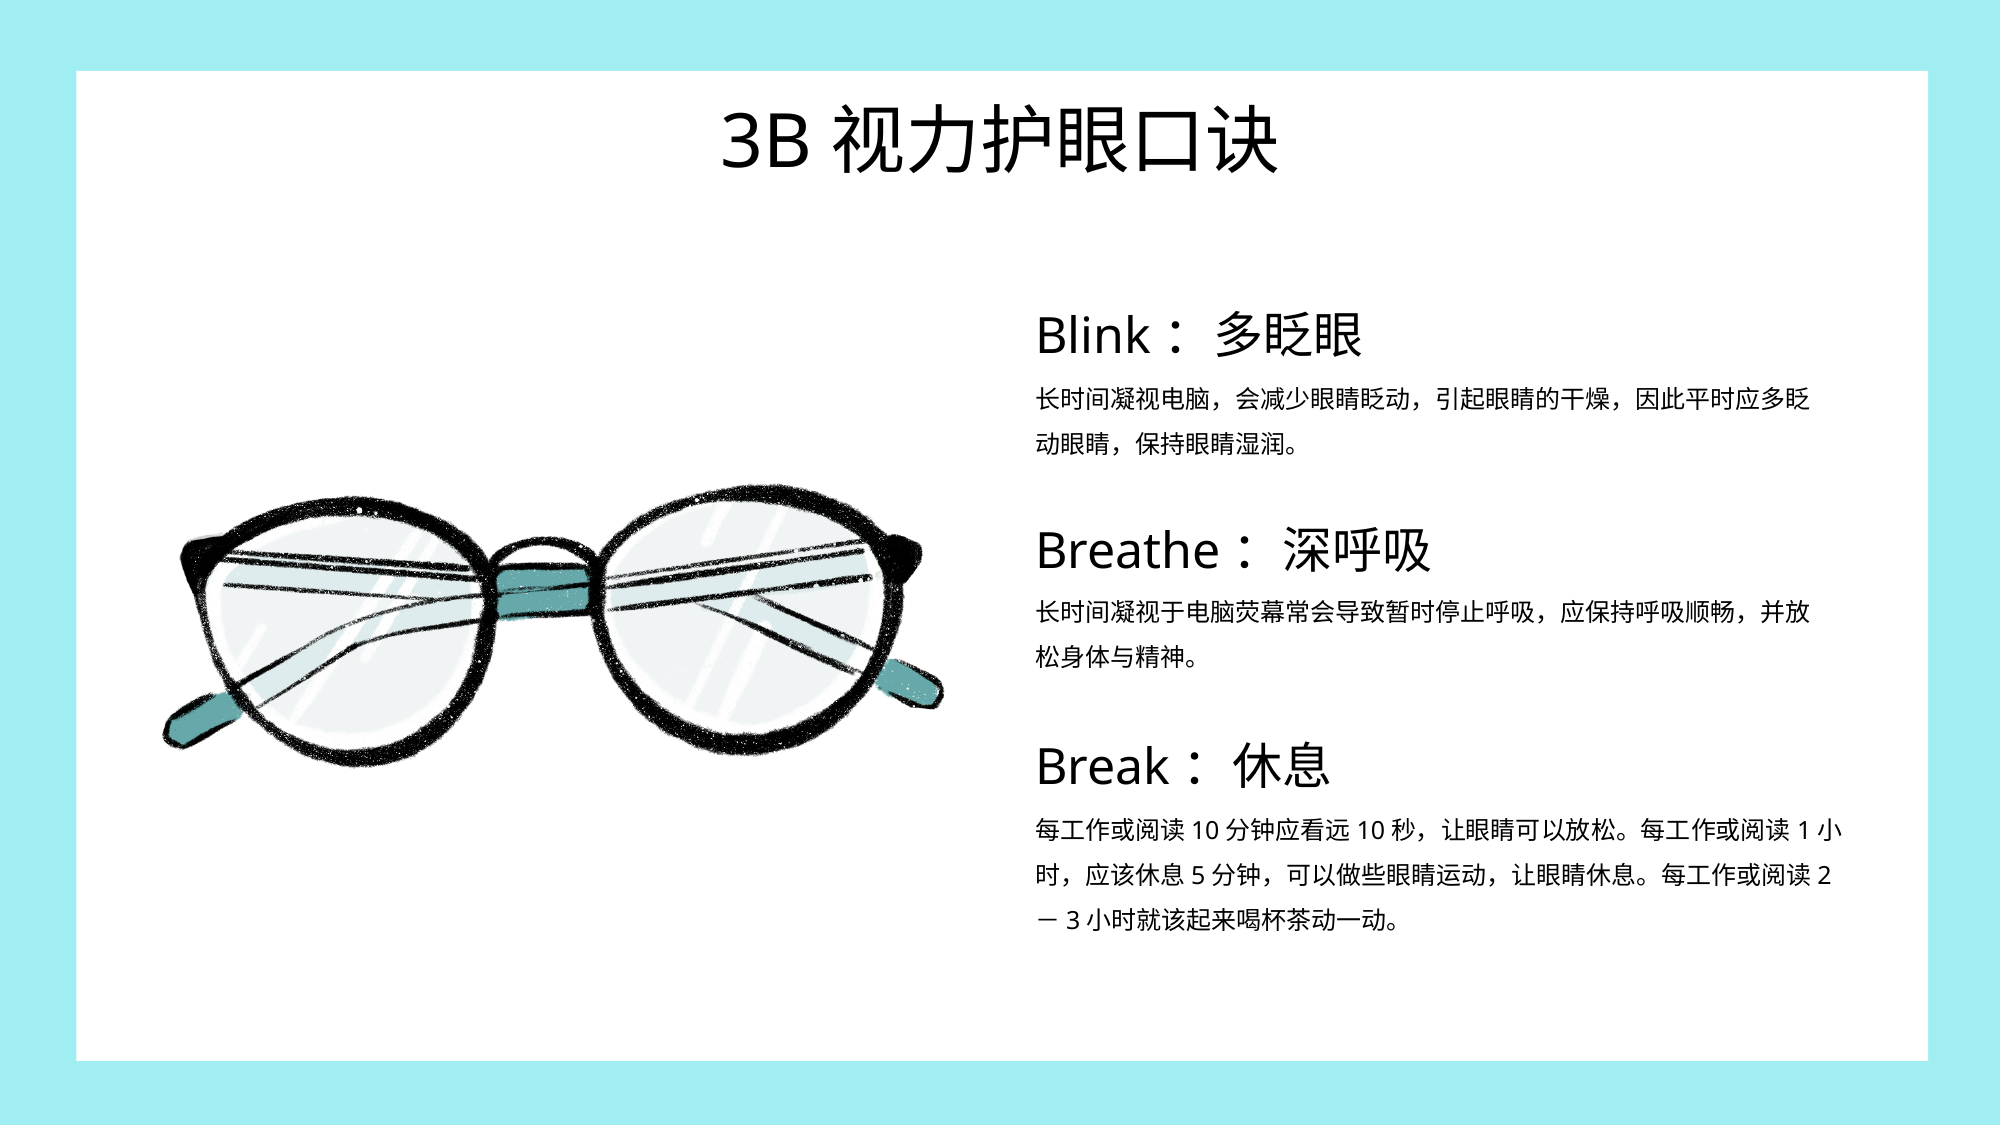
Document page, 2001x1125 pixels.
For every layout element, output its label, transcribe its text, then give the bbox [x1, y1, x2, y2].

text_box Blink：多眨眼 [1020, 295, 1430, 361]
text_box Breathe：深呼吸 [1020, 511, 1467, 573]
text_box 3B视力护眼口诀 [705, 85, 1295, 191]
text_box 长时间凝视电脑，会减少眼睛眨动，引起眼睛的干燥，因此平时应多眨动眼睛，保持眼睛湿润。 [1020, 361, 1847, 466]
text_box 每工作或阅读10分钟应看远10秒，让眼睛可以放松。每工作或阅读1小时，应该休息5分钟，可以做些眼睛运动，让眼睛休息。每工作或阅读2－3小时就该起来喝杯茶动一动。 [1020, 792, 1862, 942]
picture [155, 469, 957, 781]
text_box Break：休息 [1020, 727, 1429, 792]
text_box 长时间凝视于电脑荧幕常会导致暂时停止呼吸，应保持呼吸顺畅，并放松身体与精神。 [1020, 573, 1848, 679]
